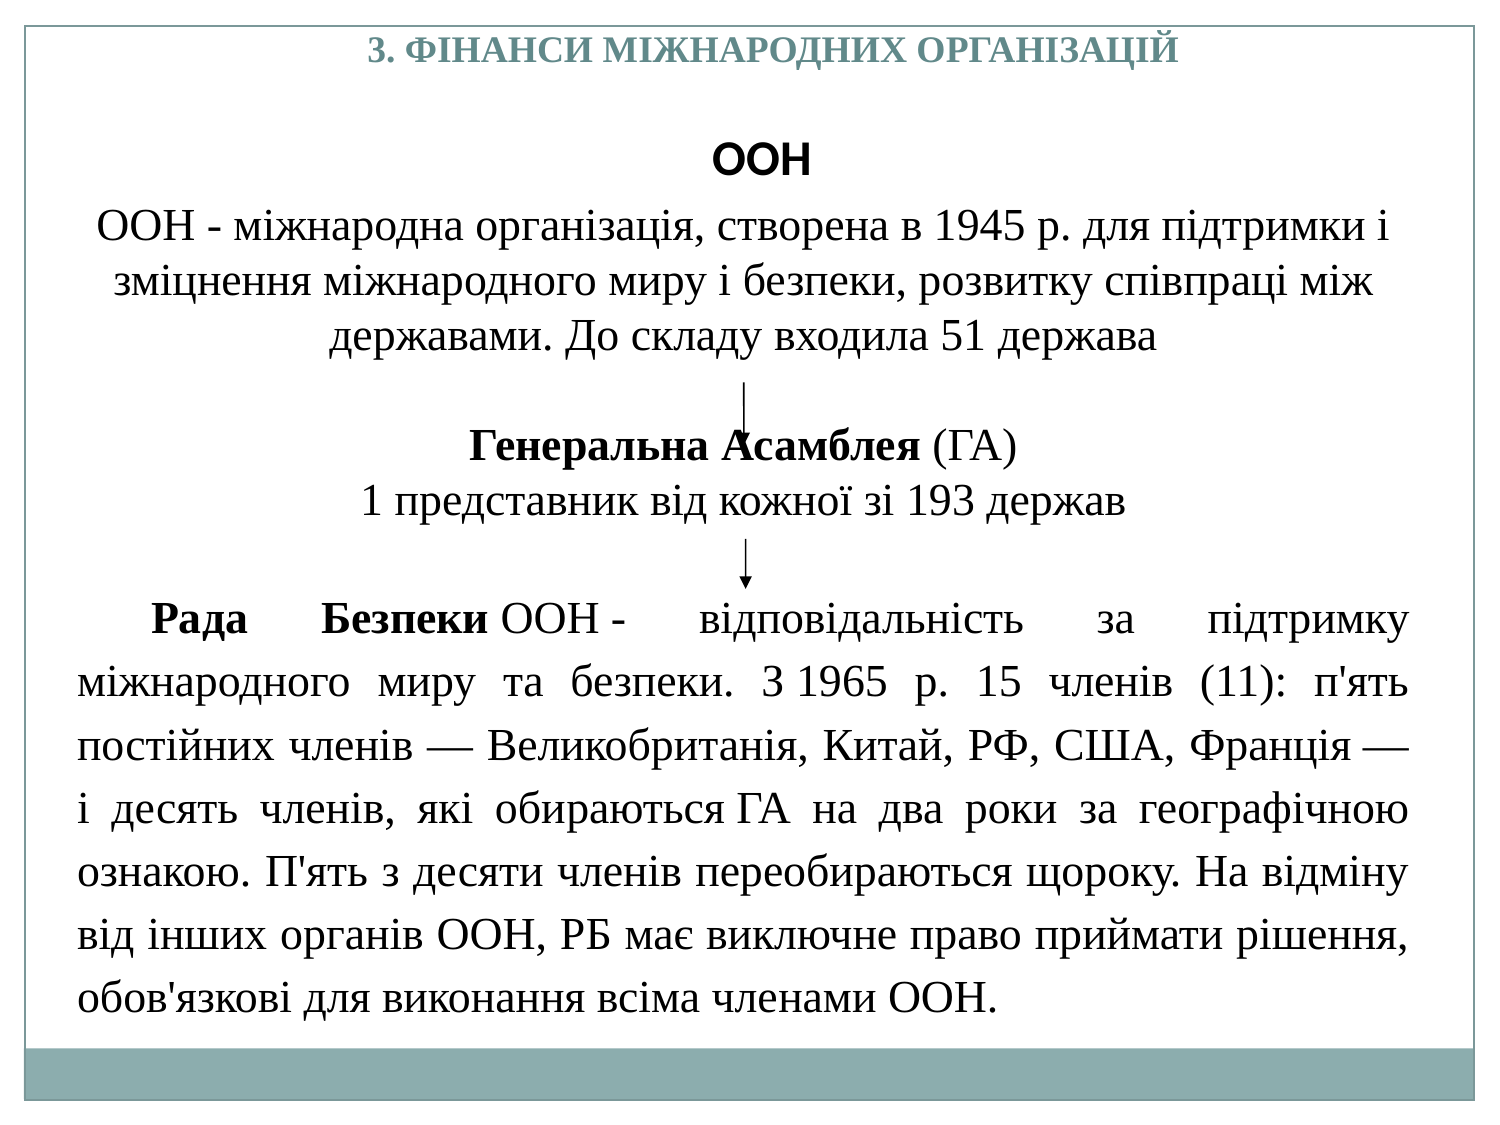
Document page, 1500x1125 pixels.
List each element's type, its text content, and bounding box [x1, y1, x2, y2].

text_box [739, 538, 752, 589]
text_box ООН [442, 118, 1082, 194]
text_box 3. ФІНАНСИ МІЖНАРОДНИХ ОРГАНІЗАЦІЙ [171, 42, 1376, 78]
text_box ООН - міжнародна організація, створена в 1945 р. для підтримки і зміцнення міжнародного миру і безпеки, розвитку співпраці між державами. До складу входила 51 держава Генеральна Асамблея (ГА) 1 представник від кожної зі 193 держав Рада Безпеки ООН - відповідальність за підтримку міжнародного миру та безпеки. З 1965 р. 15 членів (11): п'ять постійних членів — Великобританія, Китай, РФ, США, Франція — і десять членів, які оби­раються ГА на два роки за географічною ознакою. П'ять з десяти членів переобираються щороку. На відміну від інших органів ООН, РБ має виключне право приймати рішення, обов'язкові для виконання всіма чле­нами ООН. [62, 187, 1425, 1030]
text_box [737, 382, 751, 445]
